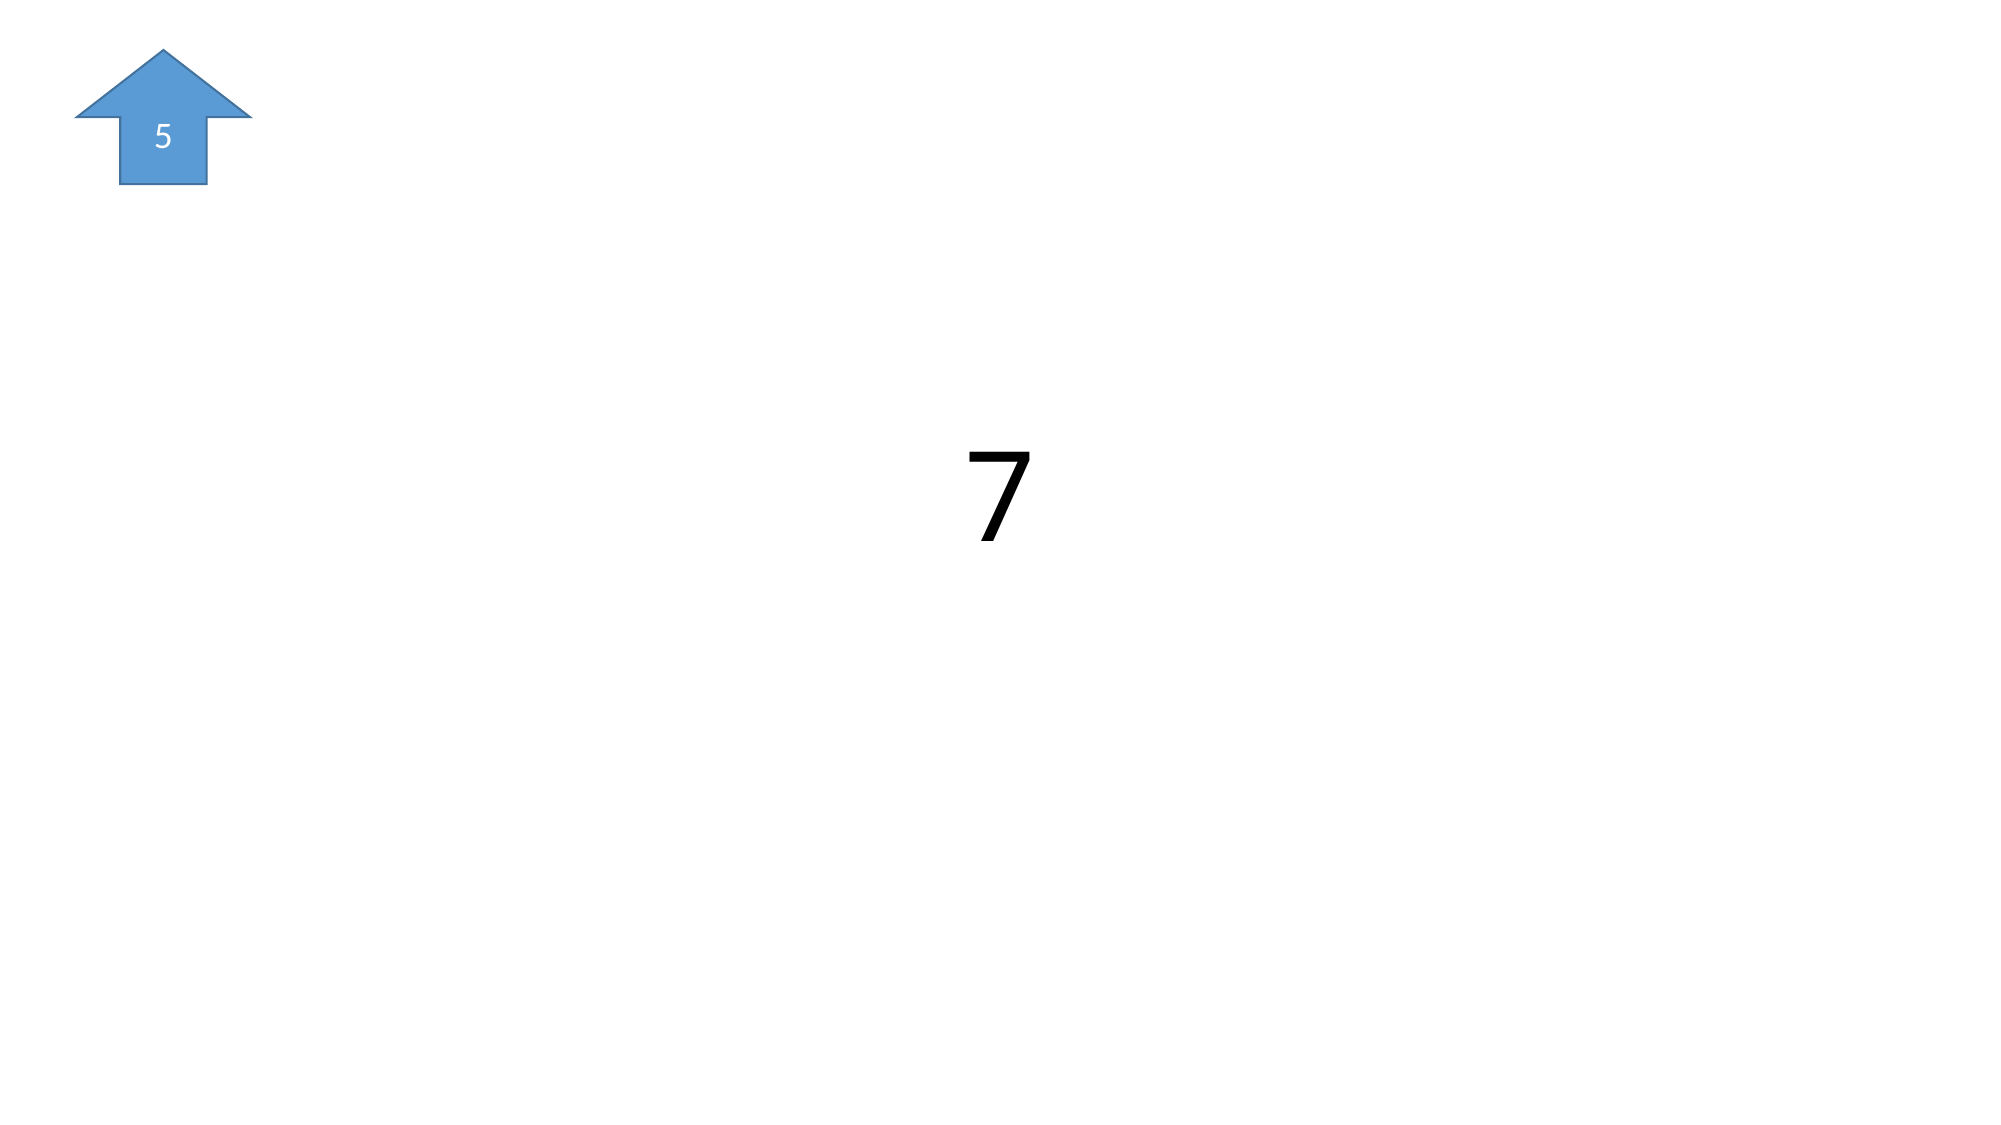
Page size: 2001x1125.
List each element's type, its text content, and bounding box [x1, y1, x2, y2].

title 7 [249, 184, 1750, 576]
text_box 5 [73, 48, 253, 186]
